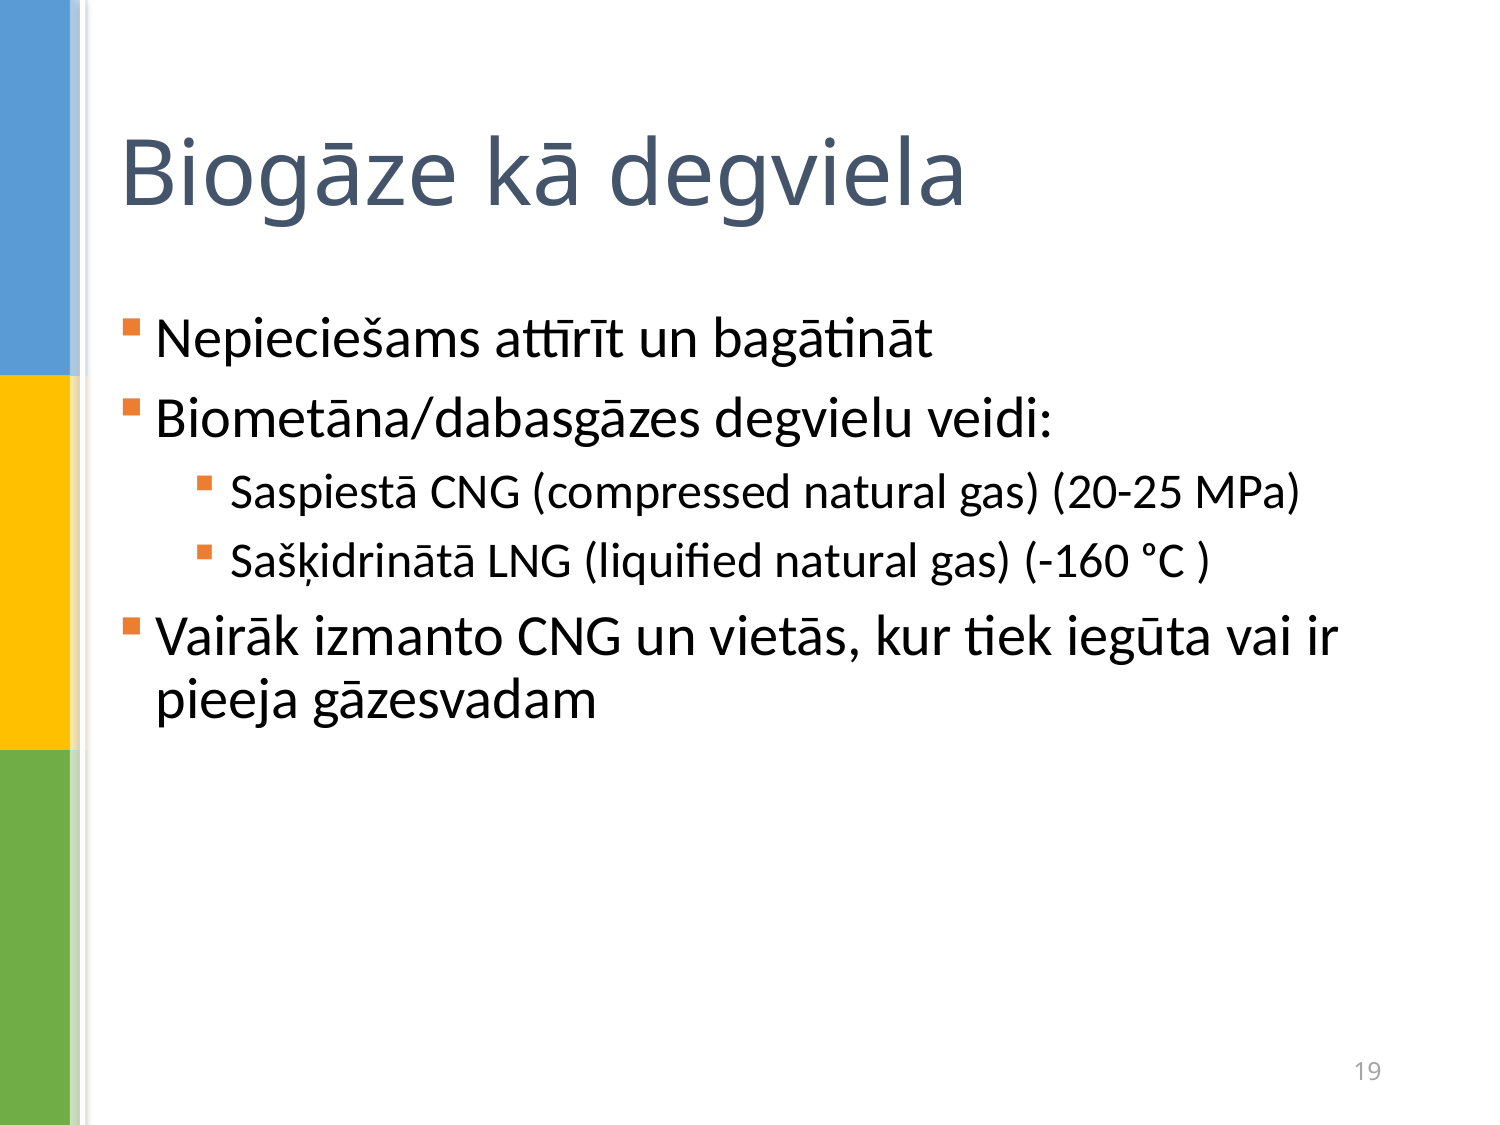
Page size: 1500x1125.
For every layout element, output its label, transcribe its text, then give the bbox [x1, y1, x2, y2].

slide_number 19 [993, 1042, 1397, 1103]
list Nepieciešams attīrīt un bagātināt Biometāna/dabasgāzes degvielu veidi: Saspiestā CNG (compressed natural gas) (20-25 MPa) Sašķidrinātā LNG (liquified natural gas) (-160 ᵒC ) Vairāk izmanto CNG un vietās, kur tiek iegūta vai ir pieeja gāzesvadam [103, 299, 1397, 1014]
title Biogāze kā degviela [103, 59, 1397, 278]
